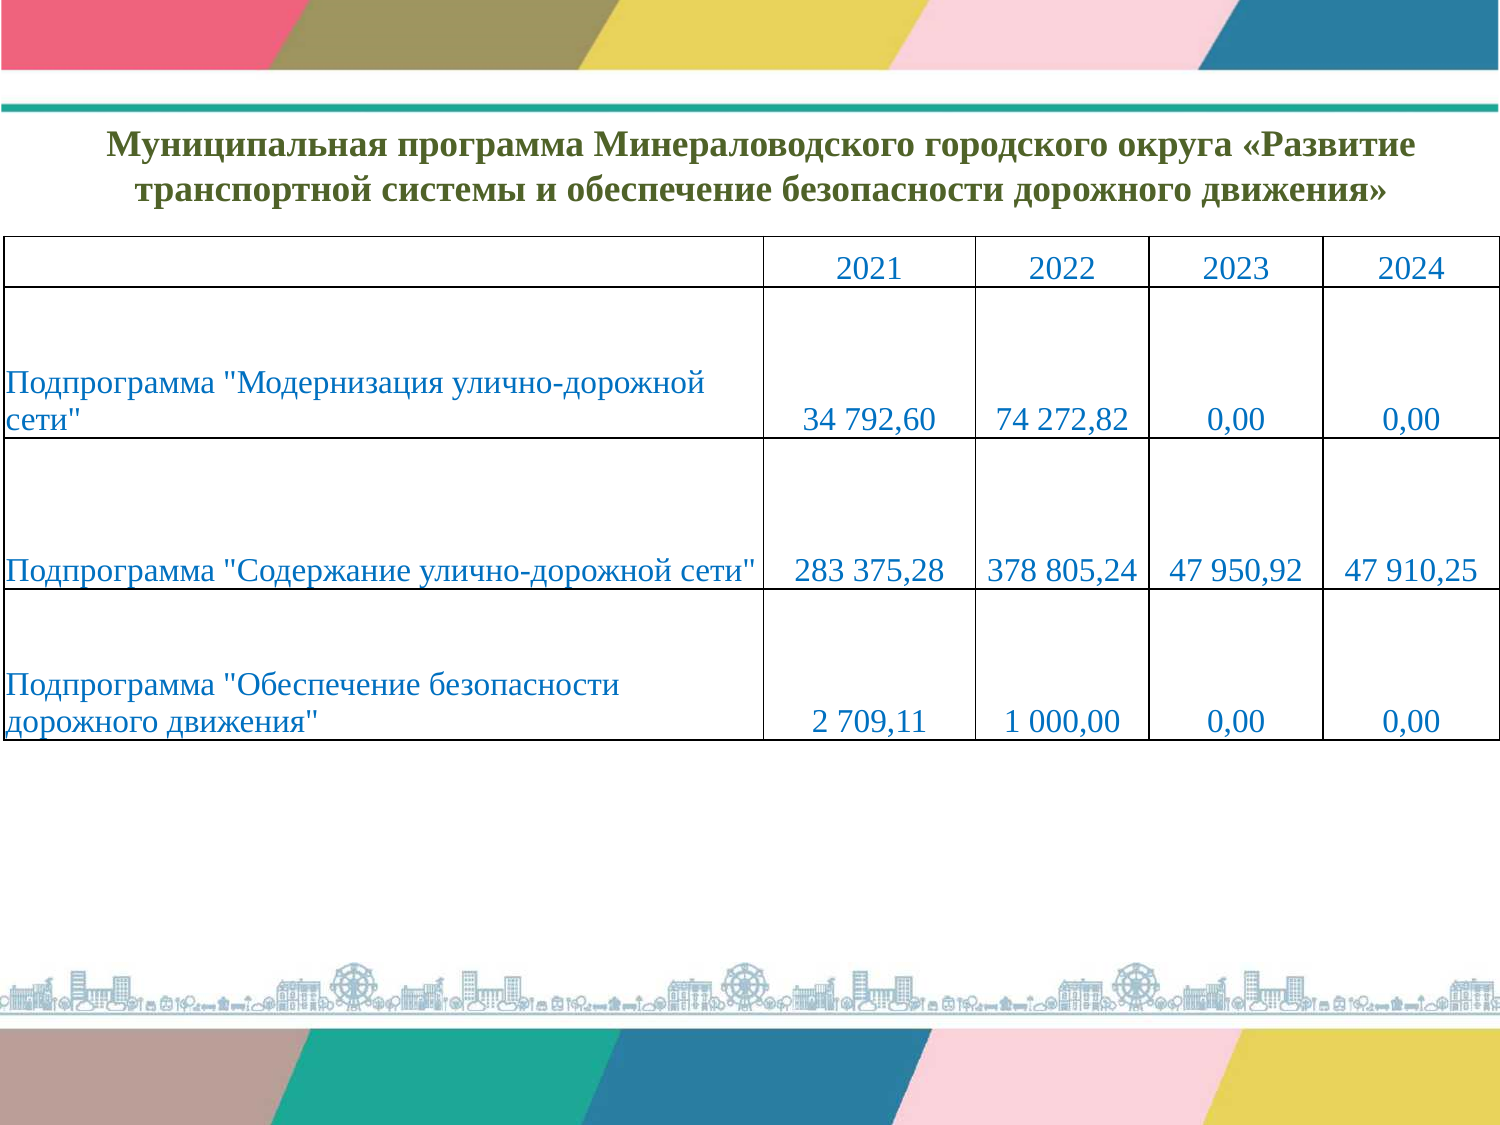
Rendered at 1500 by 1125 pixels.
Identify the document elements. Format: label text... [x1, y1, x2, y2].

table_cell 0,00 [1150, 288, 1322, 437]
table_cell 0,00 [1324, 590, 1499, 739]
picture [0, 0, 1500, 115]
table_header 2023 [1150, 237, 1322, 286]
title Муниципальная программа Минераловодского городского округа «Развитие транспортной системы и обеспечение безопасности дорожного движения» [11, 121, 1500, 236]
table_header 2021 [764, 237, 975, 286]
table_cell 0,00 [1324, 288, 1499, 437]
table_cell Подпрограмма "Обеспечение безопасности дорожного движения" [5, 590, 763, 739]
table_cell Подпрограмма "Содержание улично-дорожной сети" [5, 439, 763, 588]
table_cell 47 950,92 [1150, 439, 1322, 588]
table_cell 1 000,00 [976, 590, 1148, 739]
table_header 2022 [976, 237, 1148, 286]
picture [0, 962, 1500, 1125]
table_cell 0,00 [1150, 590, 1322, 739]
table_cell 2 709,11 [764, 590, 975, 739]
table_cell 74 272,82 [976, 288, 1148, 437]
table_cell 378 805,24 [976, 439, 1148, 588]
table_cell 47 910,25 [1324, 439, 1499, 588]
table_cell 283 375,28 [764, 439, 975, 588]
table_header [5, 237, 763, 286]
table_cell 34 792,60 [764, 288, 975, 437]
table_cell Подпрограмма "Модернизация улично-дорожной сети" [5, 288, 763, 437]
table_header 2024 [1324, 237, 1499, 286]
